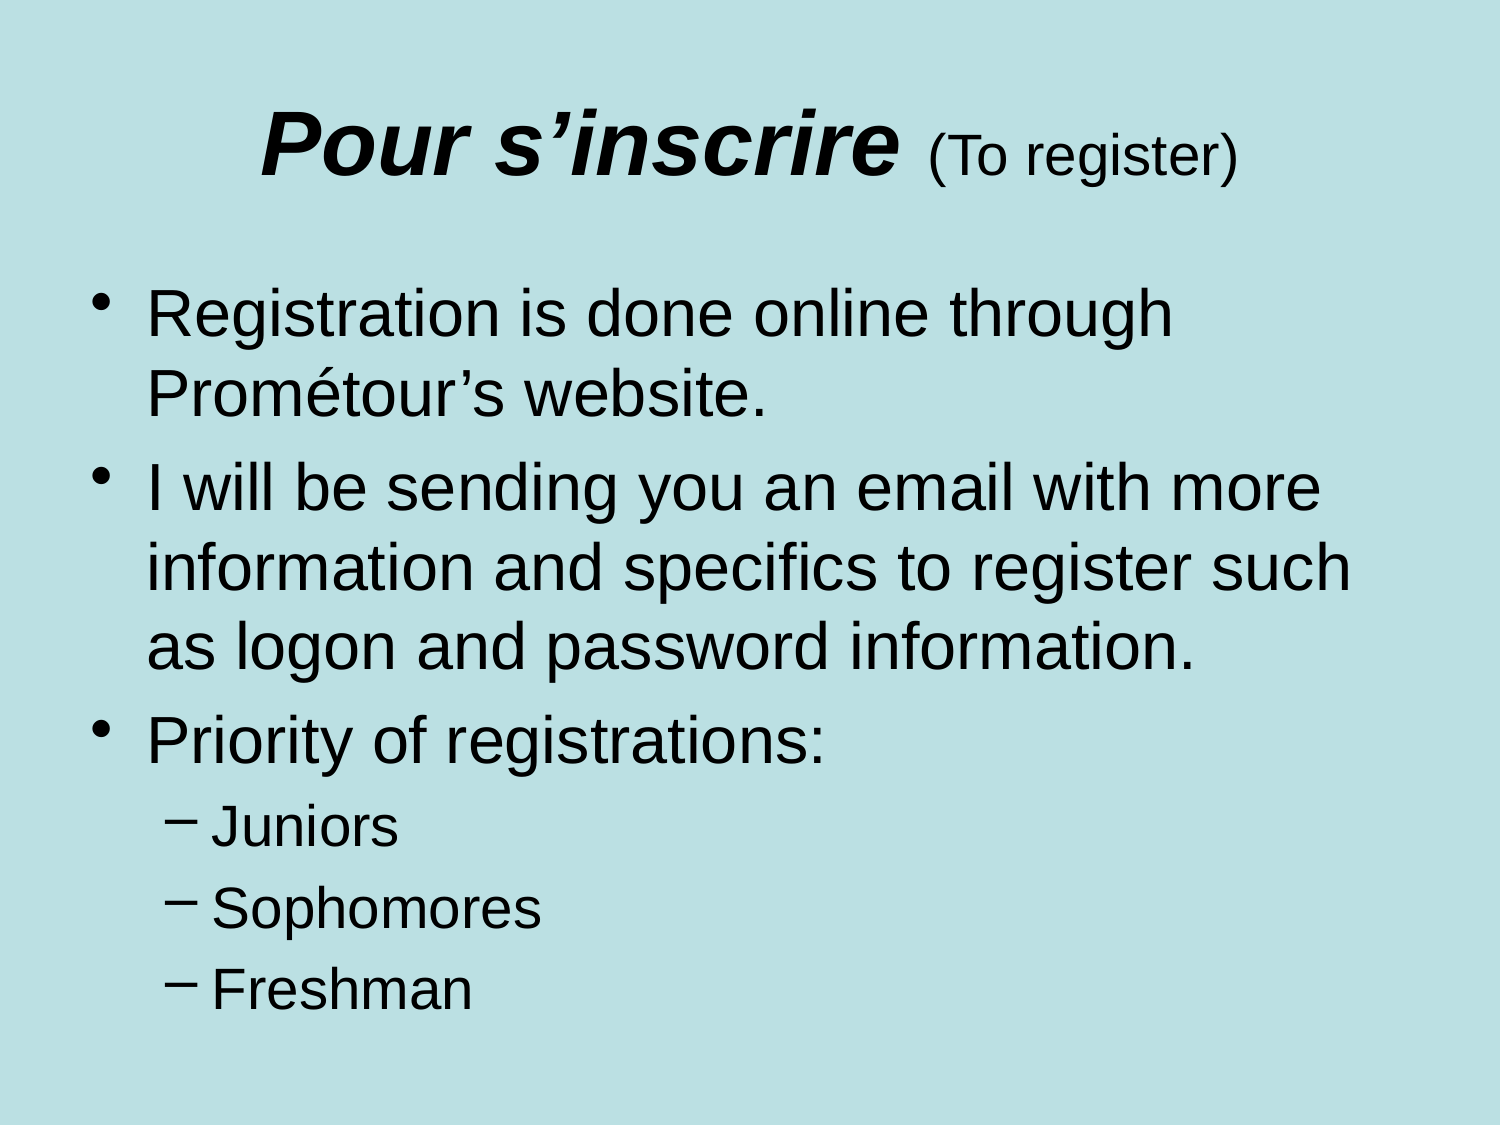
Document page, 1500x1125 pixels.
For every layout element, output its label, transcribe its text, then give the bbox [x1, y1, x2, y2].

list Registration is done online through Prométour’s website. I will be sending you an email with more information and specifics to register such as logon and password information. Priority of registrations: Juniors Sophomores Freshman [74, 262, 1426, 1006]
title Pour s’inscrire (To register) [74, 44, 1426, 233]
